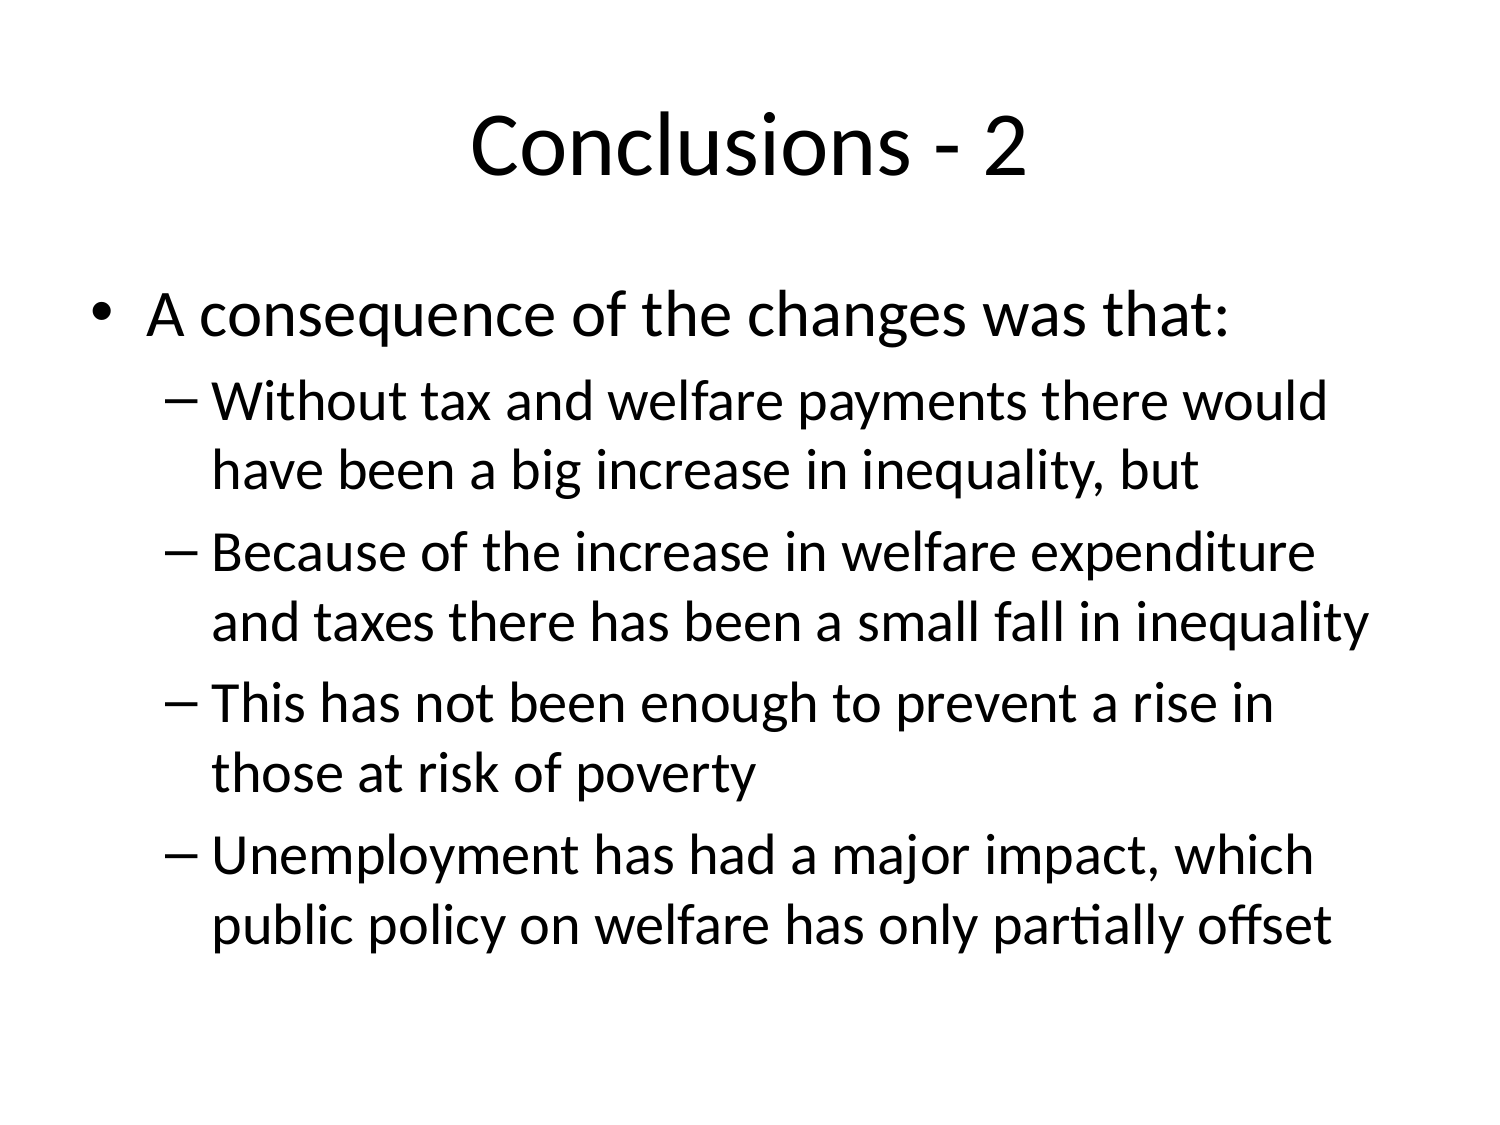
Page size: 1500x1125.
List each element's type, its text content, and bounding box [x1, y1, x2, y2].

title Conclusions - 2 [75, 45, 1425, 233]
list A consequence of the changes was that: Without tax and welfare payments there would have been a big increase in inequality, but Because of the increase in welfare expenditure and taxes there has been a small fall in inequality This has not been enough to prevent a rise in those at risk of poverty Unemployment has had a major impact, which public policy on welfare has only partially offset [75, 262, 1425, 1005]
